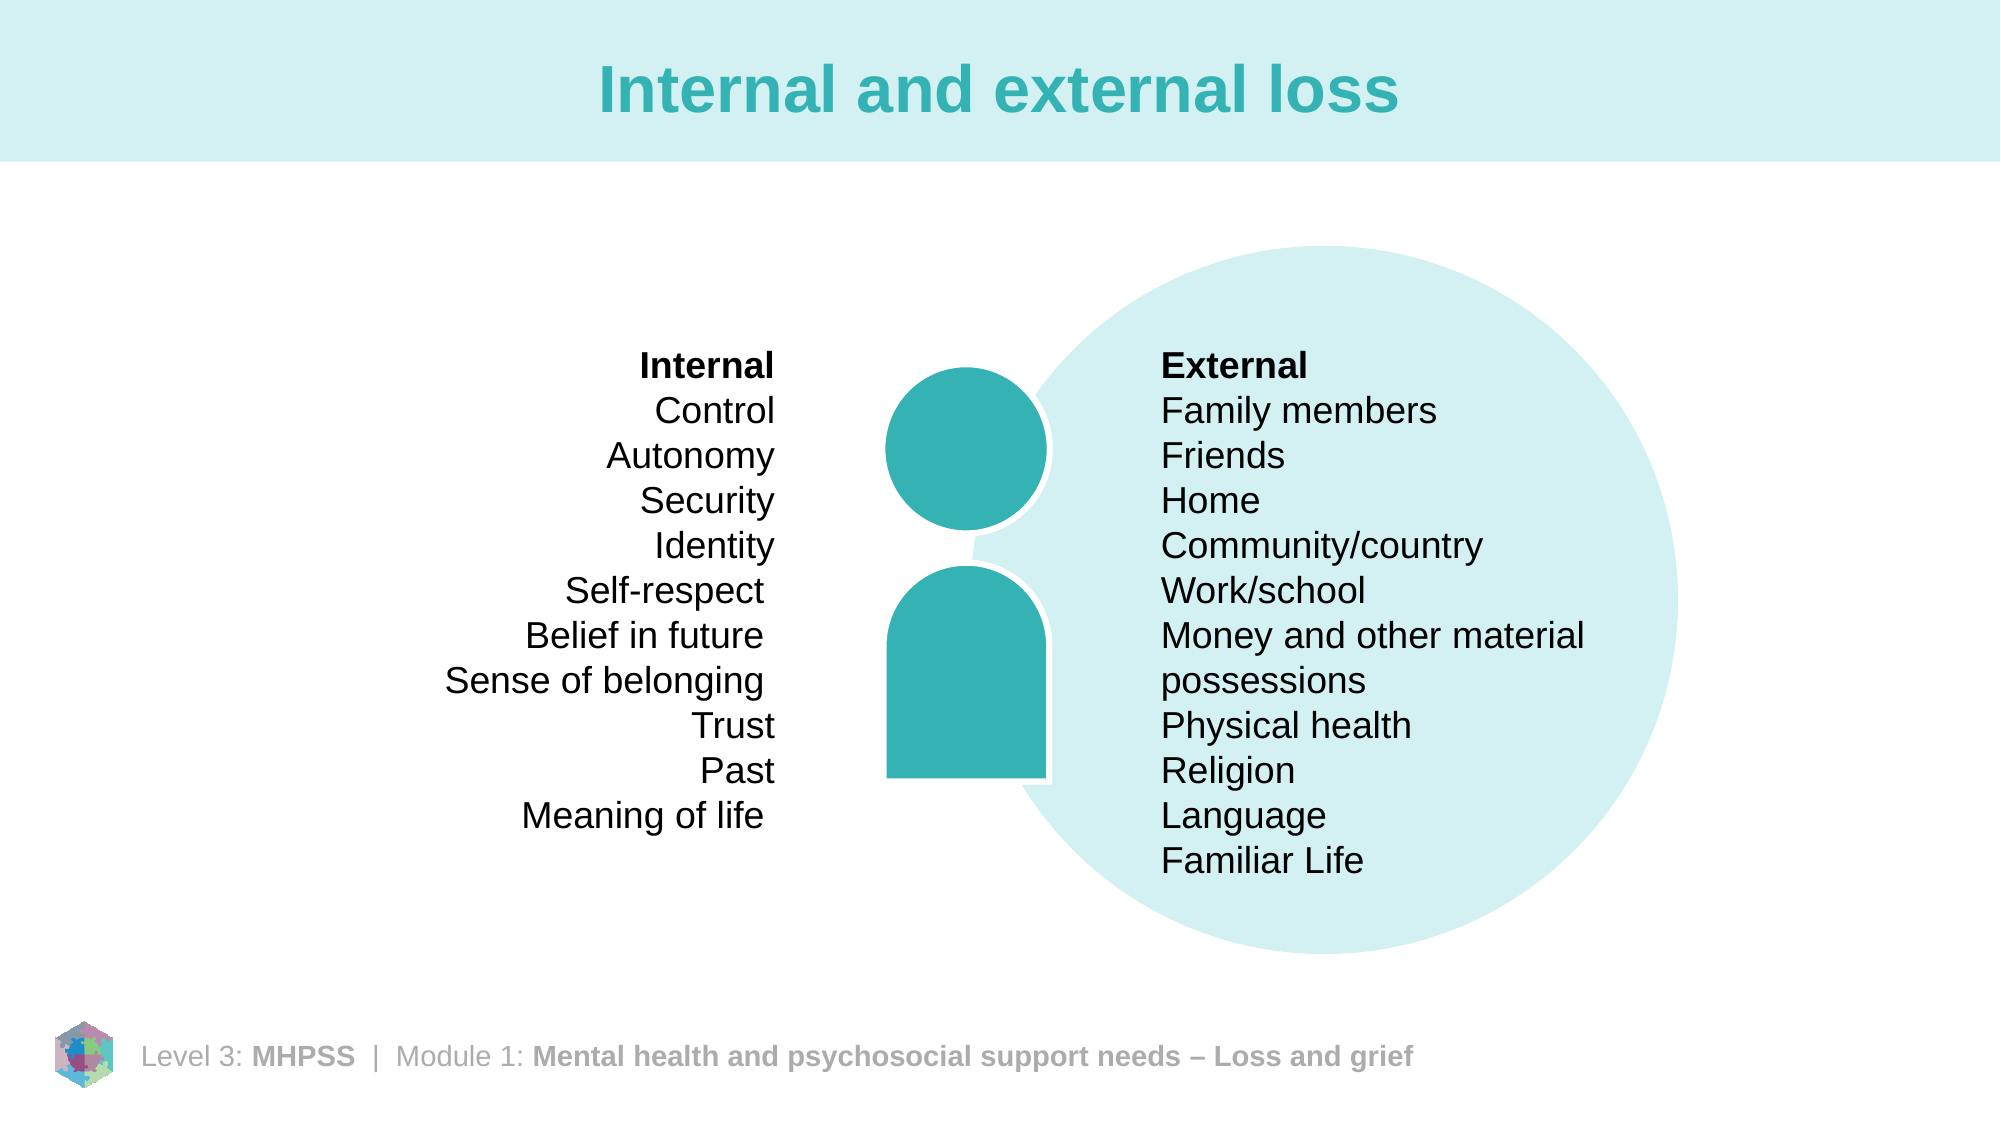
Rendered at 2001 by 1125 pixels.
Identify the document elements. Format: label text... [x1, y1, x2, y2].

text_box [1025, 245, 1557, 955]
text_box External Family members Friends Home Community/country Work/school Money and other material possessions Physical health Religion Language Familiar Life [1145, 333, 1615, 889]
picture [55, 1021, 113, 1088]
text_box Internal Control Autonomy Security Identity Self-respect Belief in future Sense of belonging Trust Past Meaning of life [409, 333, 790, 844]
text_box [881, 363, 1051, 782]
title Internal and external loss [137, 19, 1863, 163]
text_box [1615, 398, 1679, 802]
